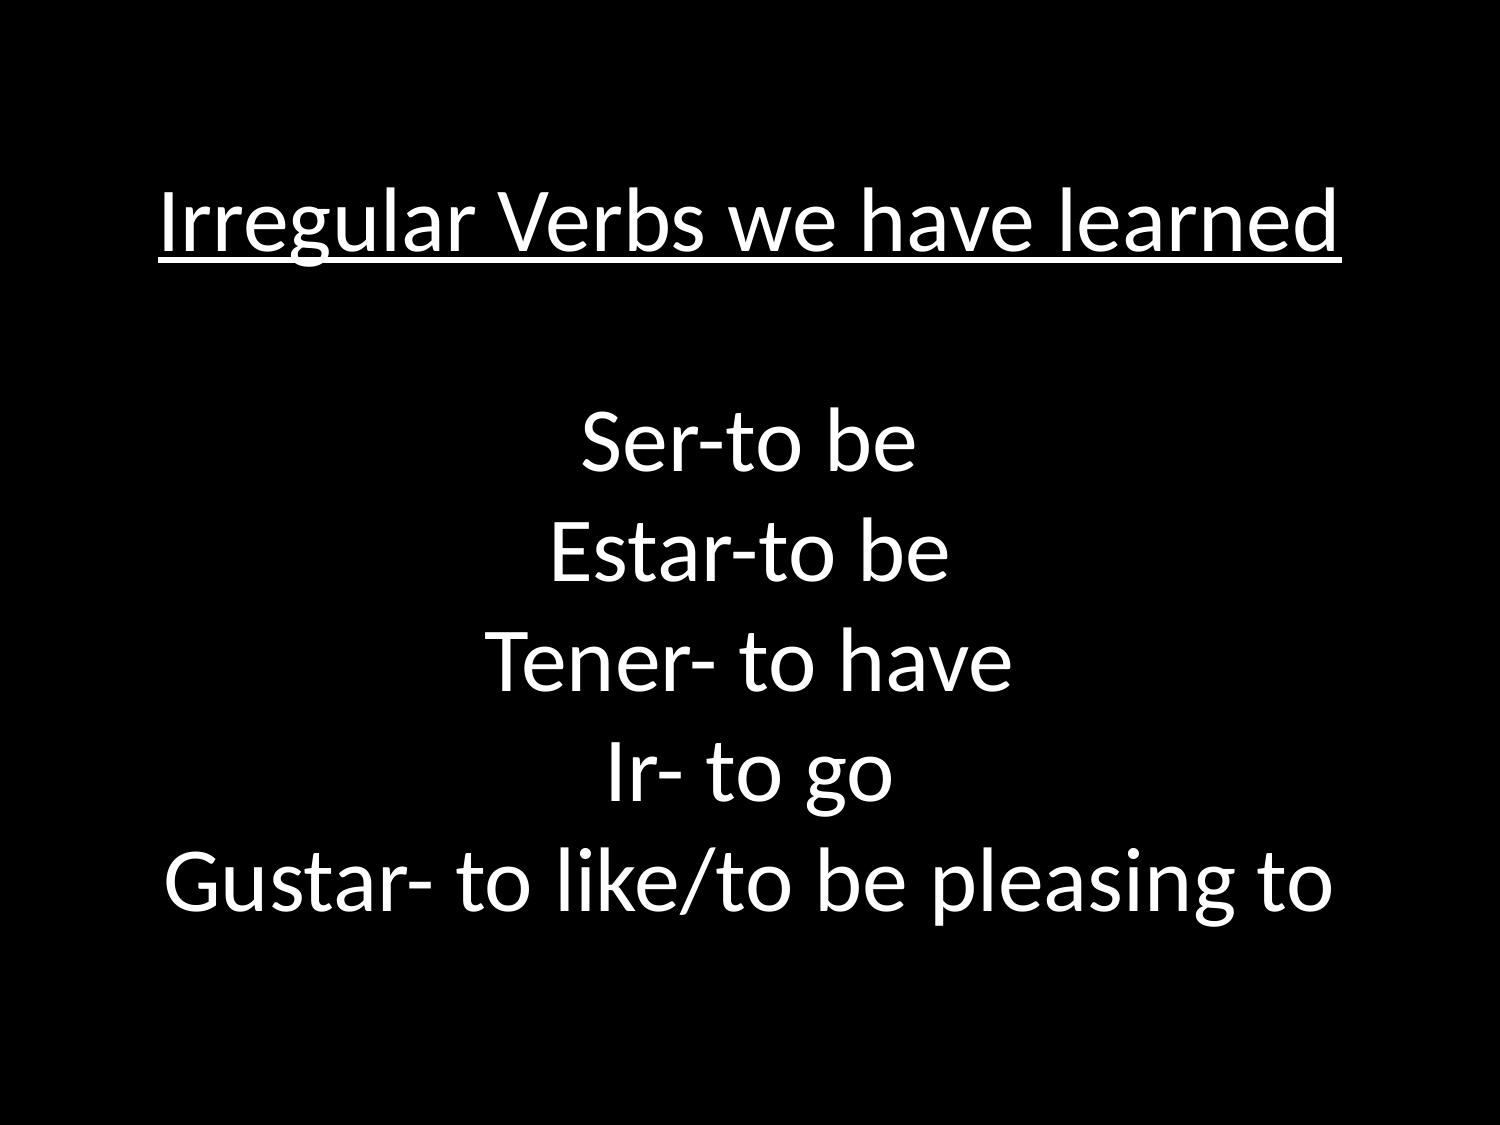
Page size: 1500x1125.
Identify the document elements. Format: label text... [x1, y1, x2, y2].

title Irregular Verbs we have learned Ser-to be Estar-to be Tener- to have Ir- to go Gustar- to like/to be pleasing to [75, 45, 1425, 1045]
